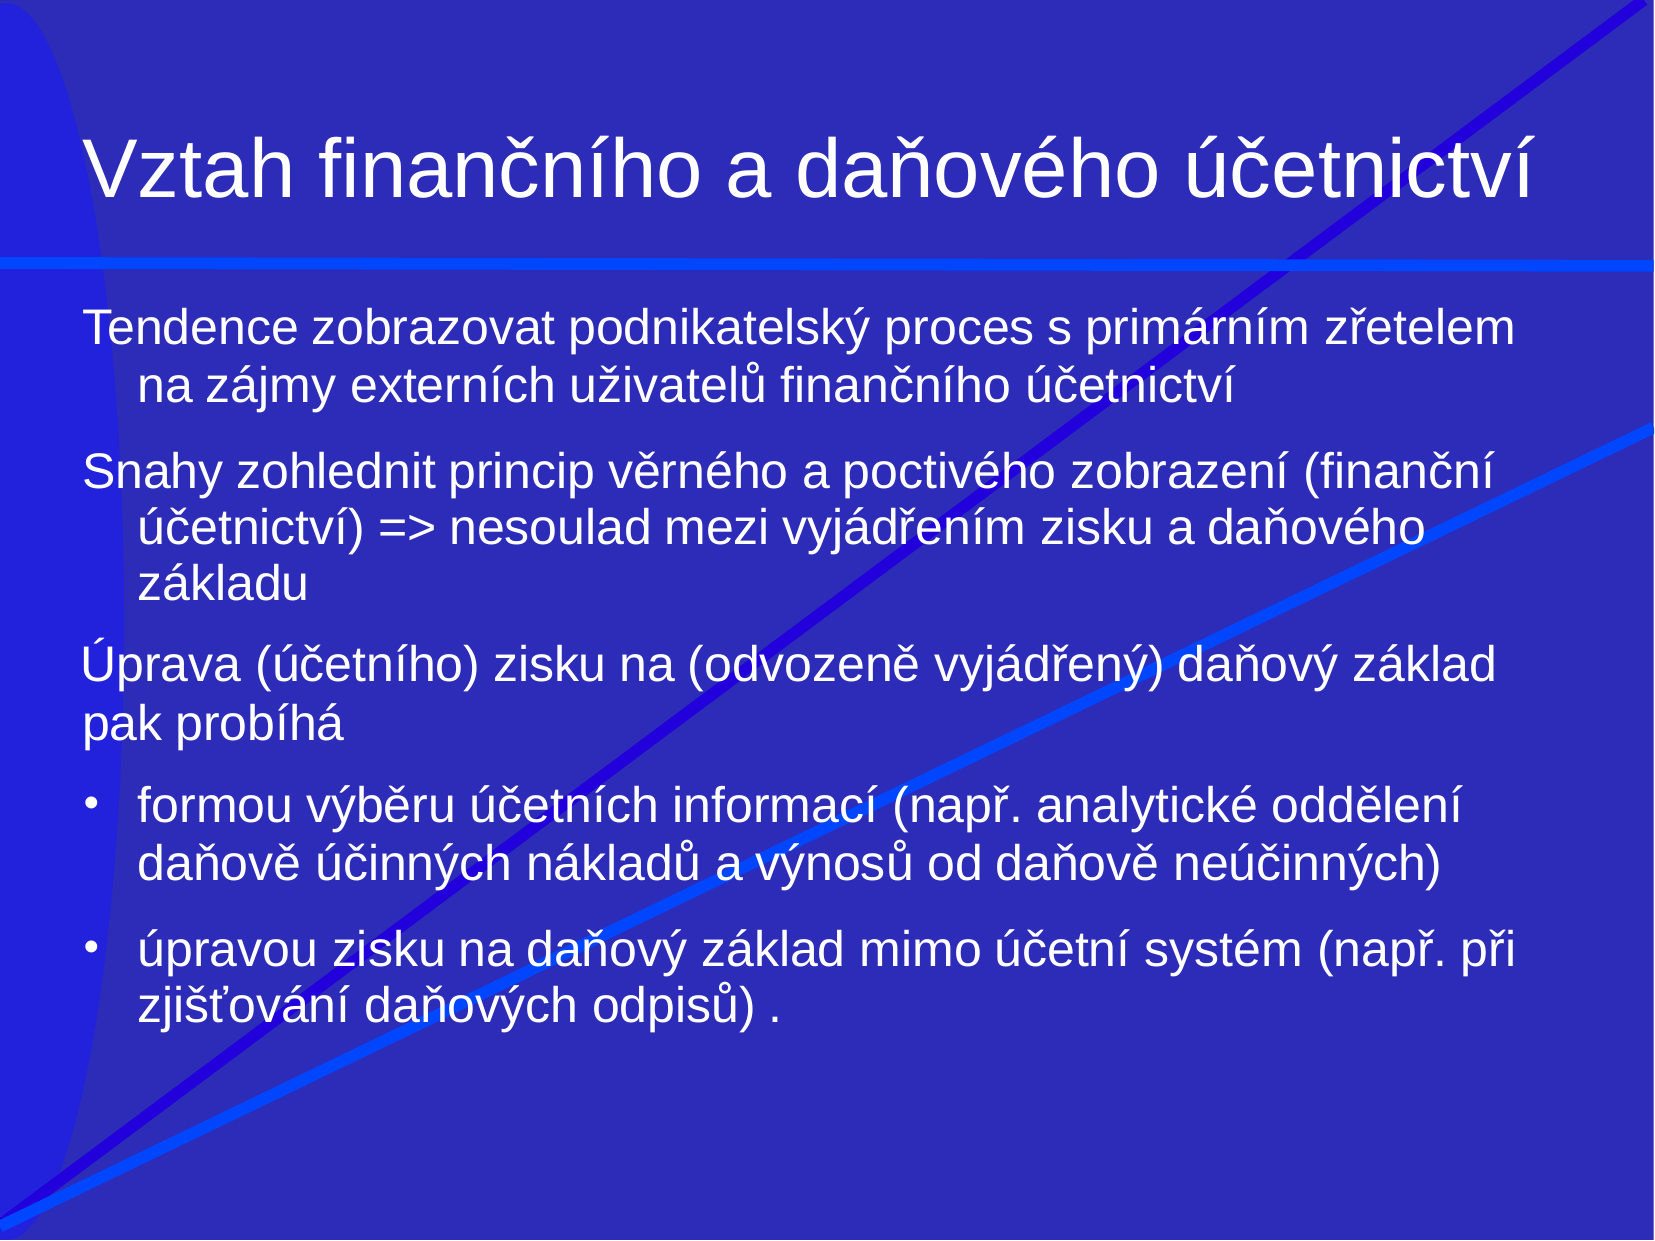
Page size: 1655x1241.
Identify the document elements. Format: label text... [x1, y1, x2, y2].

text_box Tendence zobrazovat podnikatelský proces s primárním zřetelem na zájmy externích uživatelů finančního účetnictví Snahy zohlednit princip věrného a poctivého zobrazení (finanční účetnictví) => nesoulad mezi vyjádřením zisku a daňového základu Úprava (účetního) zisku na (odvozeně vyjádřený) daňový základ pak probíhá formou výběru účetních informací (např. analytické oddělení daňově účinných nákladů a výnosů od daňově neúčinných) úpravou zisku na daňový základ mimo účetní systém (např. při zjišťování daňových odpisů) . [80, 296, 1539, 1033]
title Vztah finančního a daňového účetnictví [80, 66, 1574, 321]
